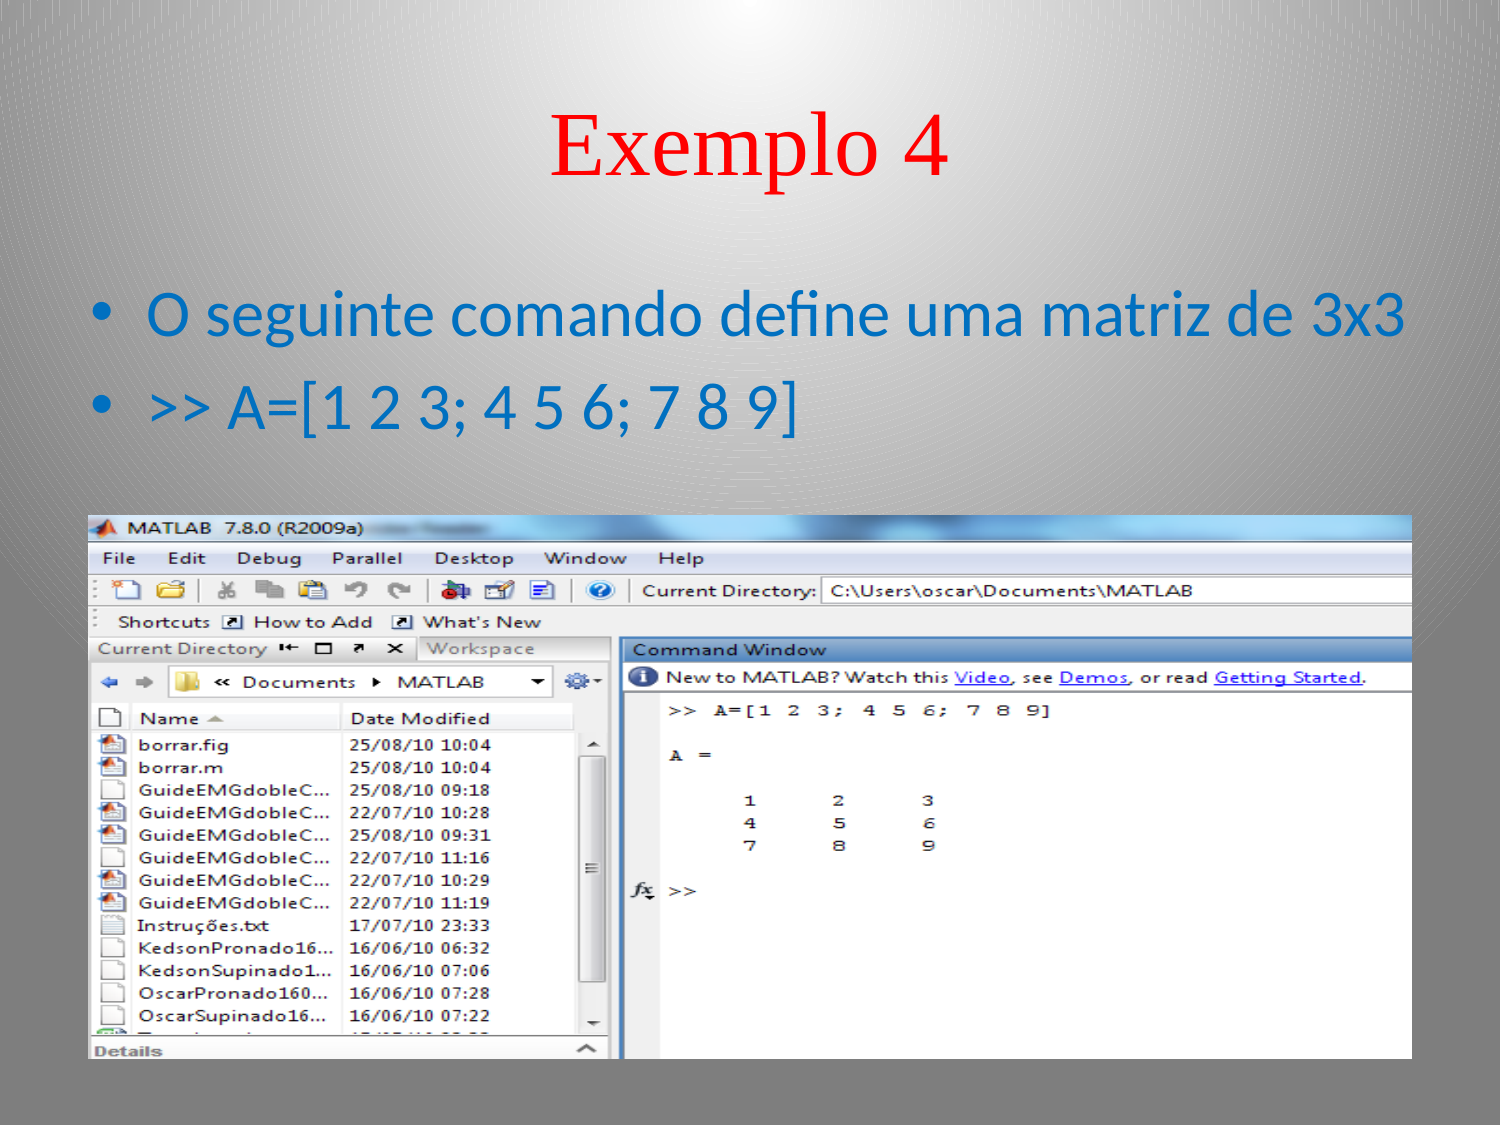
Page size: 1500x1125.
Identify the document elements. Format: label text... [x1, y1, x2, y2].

title Exemplo 4 [75, 45, 1425, 233]
list O seguinte comando define uma matriz de 3x3 >> A=[1 2 3; 4 5 6; 7 8 9] [75, 262, 1425, 1005]
picture [88, 514, 1412, 1059]
